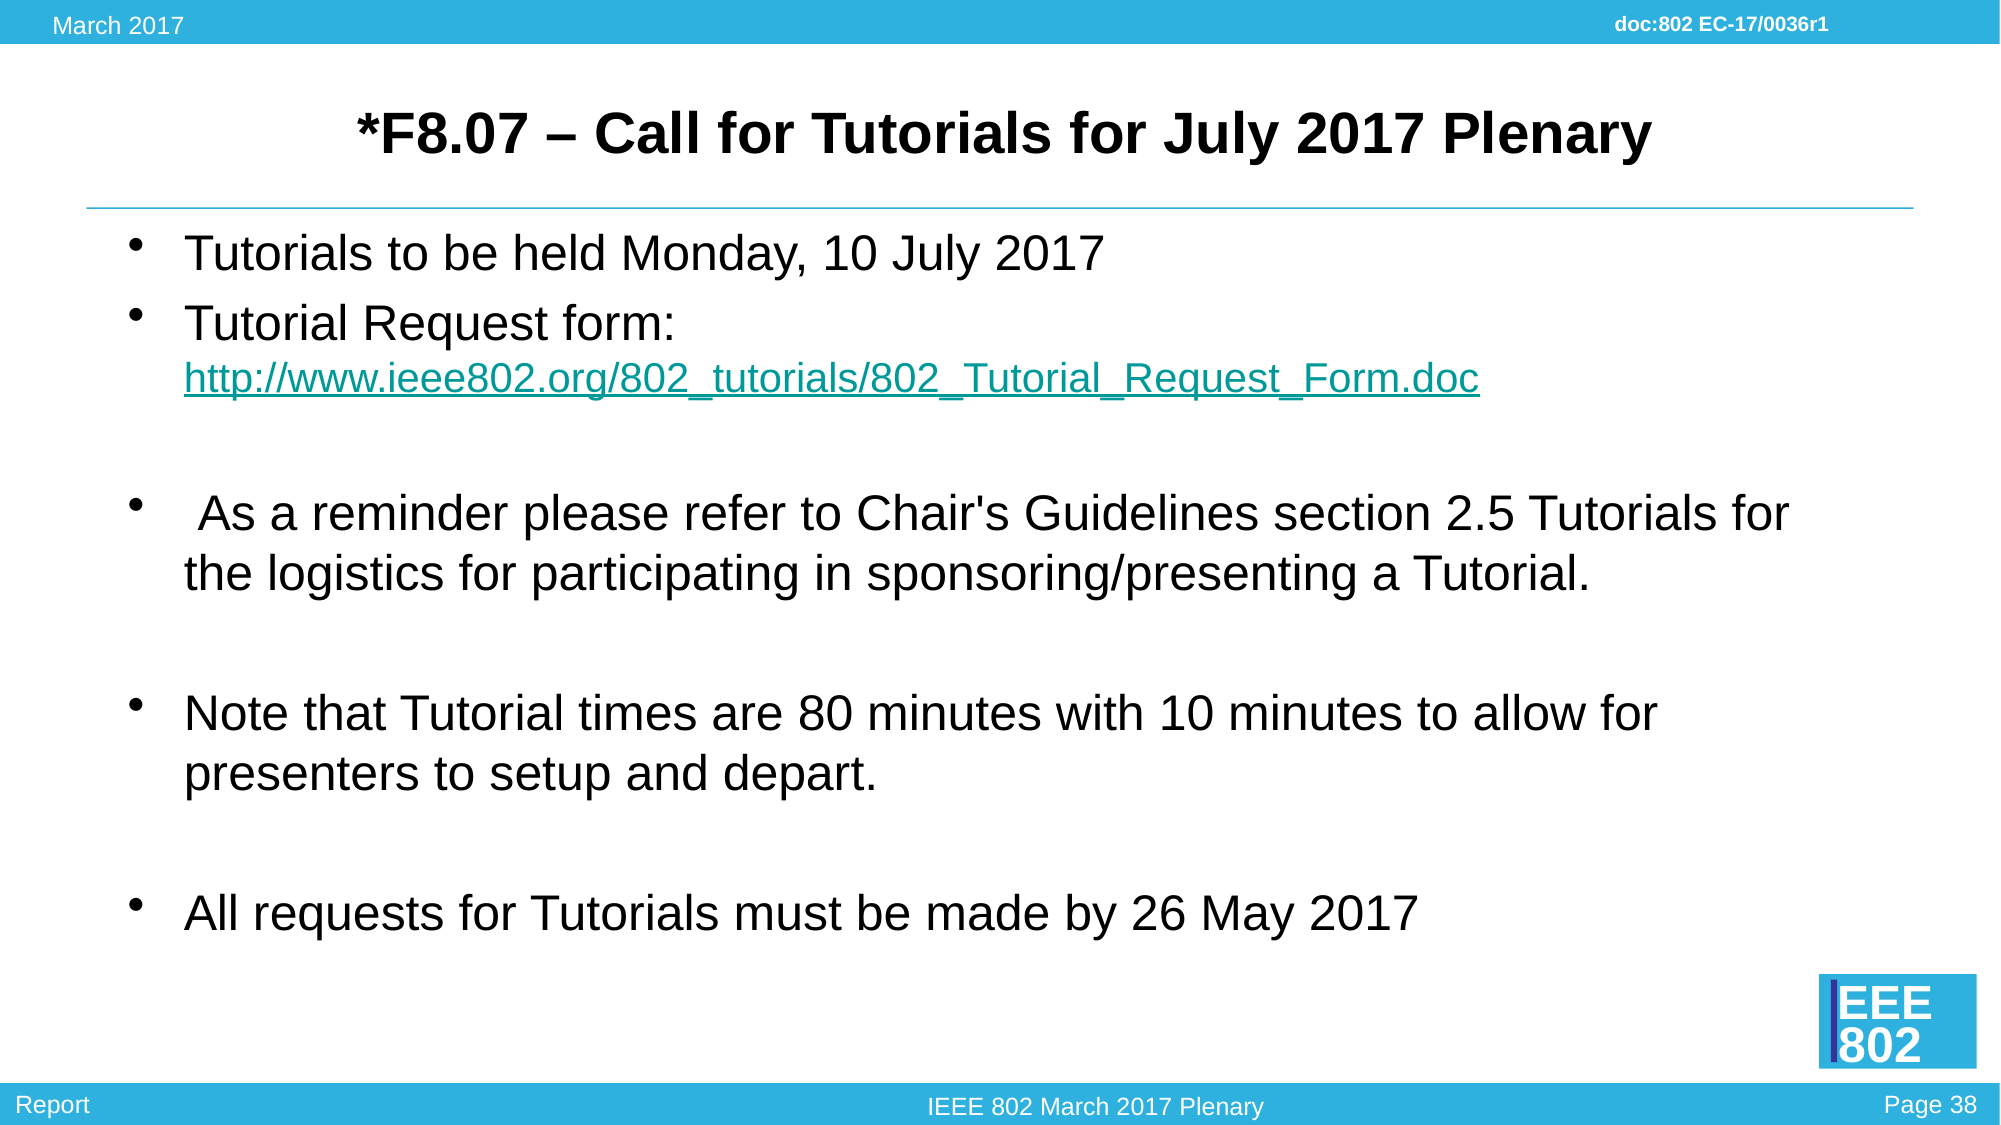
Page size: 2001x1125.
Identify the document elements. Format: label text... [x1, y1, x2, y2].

list Tutorials to be held Monday, 10 July 2017 Tutorial Request form: http://www.ieee802.org/802_tutorials/802_Tutorial_Request_Form.doc As a reminder please refer to Chair's Guidelines section 2.5 Tutorials for the logistics for participating in sponsoring/presenting a Tutorial. Note that Tutorial times are 80 minutes with 10 minutes to allow for presenters to setup and depart. All requests for Tutorials must be made by 26 May 2017 [112, 212, 1813, 1063]
title *F8.07 – Call for Tutorials for July 2017 Plenary [331, 50, 1682, 211]
